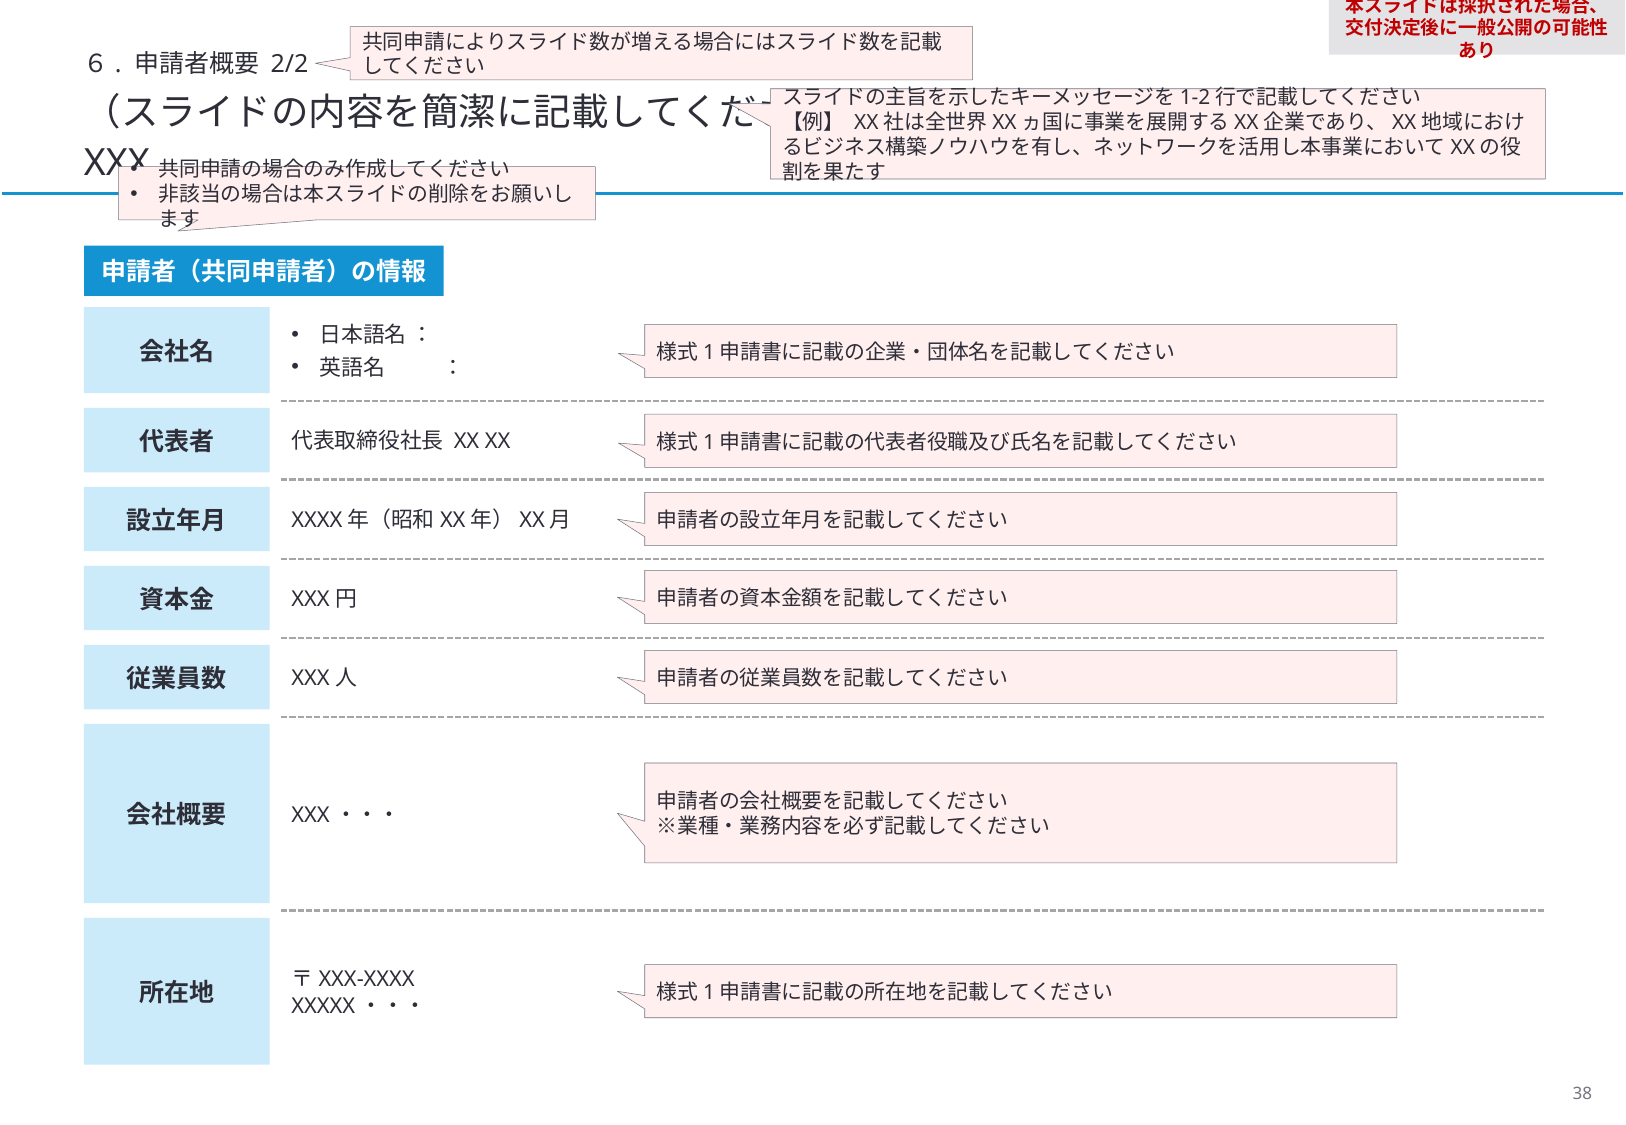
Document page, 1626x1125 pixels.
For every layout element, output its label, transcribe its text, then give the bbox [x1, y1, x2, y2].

text_box 従業員数 [83, 644, 270, 710]
text_box 代表取締役社長 XX XX [279, 407, 1542, 473]
text_box 本スライドは採択された場合、交付決定後に一般公開の可能性あり [1328, 0, 1625, 55]
text_box 日本語名 ： 英語名 ： [279, 306, 1542, 394]
text_box スライドの主旨を示したキーメッセージを1-2行で記載してください 【例】 XX社は全世界XXヵ国に事業を展開するXX企業であり、XX地域におけるビジネス構築ノウハウを有し、ネットワークを活用し本事業においてXXの役割を果たす [728, 87, 1547, 180]
text_box 様式1申請書に記載の所在地を記載してください [616, 963, 1398, 1019]
text_box 共同申請の場合のみ作成してください 非該当の場合は本スライドの削除をお願いします [117, 165, 597, 232]
list ６. 申請者概要 2/2 [84, 40, 1543, 82]
text_box 代表者 [83, 407, 270, 473]
text_box 申請者の資本金額を記載してください [616, 569, 1398, 625]
text_box 様式1申請書に記載の代表者役職及び氏名を記載してください [617, 413, 1398, 469]
text_box 設立年月 [83, 486, 270, 552]
list （スライドの内容を簡潔に記載してください） XXX [84, 83, 1543, 183]
text_box XXX円 [279, 565, 1542, 631]
text_box 所在地 [83, 917, 270, 1065]
text_box 会社概要 [83, 723, 270, 904]
text_box 様式1申請書に記載の企業・団体名を記載してください [617, 323, 1398, 379]
text_box 申請者の会社概要を記載してください ※業種・業務内容を必ず記載してください [616, 762, 1398, 864]
text_box XXXX年（昭和XX年）XX月 [279, 486, 1542, 552]
text_box 共同申請によりスライド数が増える場合にはスライド数を記載してください [314, 25, 974, 81]
text_box 資本金 [83, 565, 270, 631]
text_box 会社名 [83, 306, 270, 394]
text_box 申請者の設立年月を記載してください [616, 491, 1398, 547]
text_box 〒XXX-XXXX XXXXX・・・ [279, 917, 1542, 1065]
text_box 申請者（共同申請者）の情報 [83, 245, 445, 297]
text_box XXX・・・ [279, 723, 1542, 904]
text_box XXX人 [279, 644, 1542, 710]
text_box 申請者の従業員数を記載してください [616, 649, 1398, 705]
